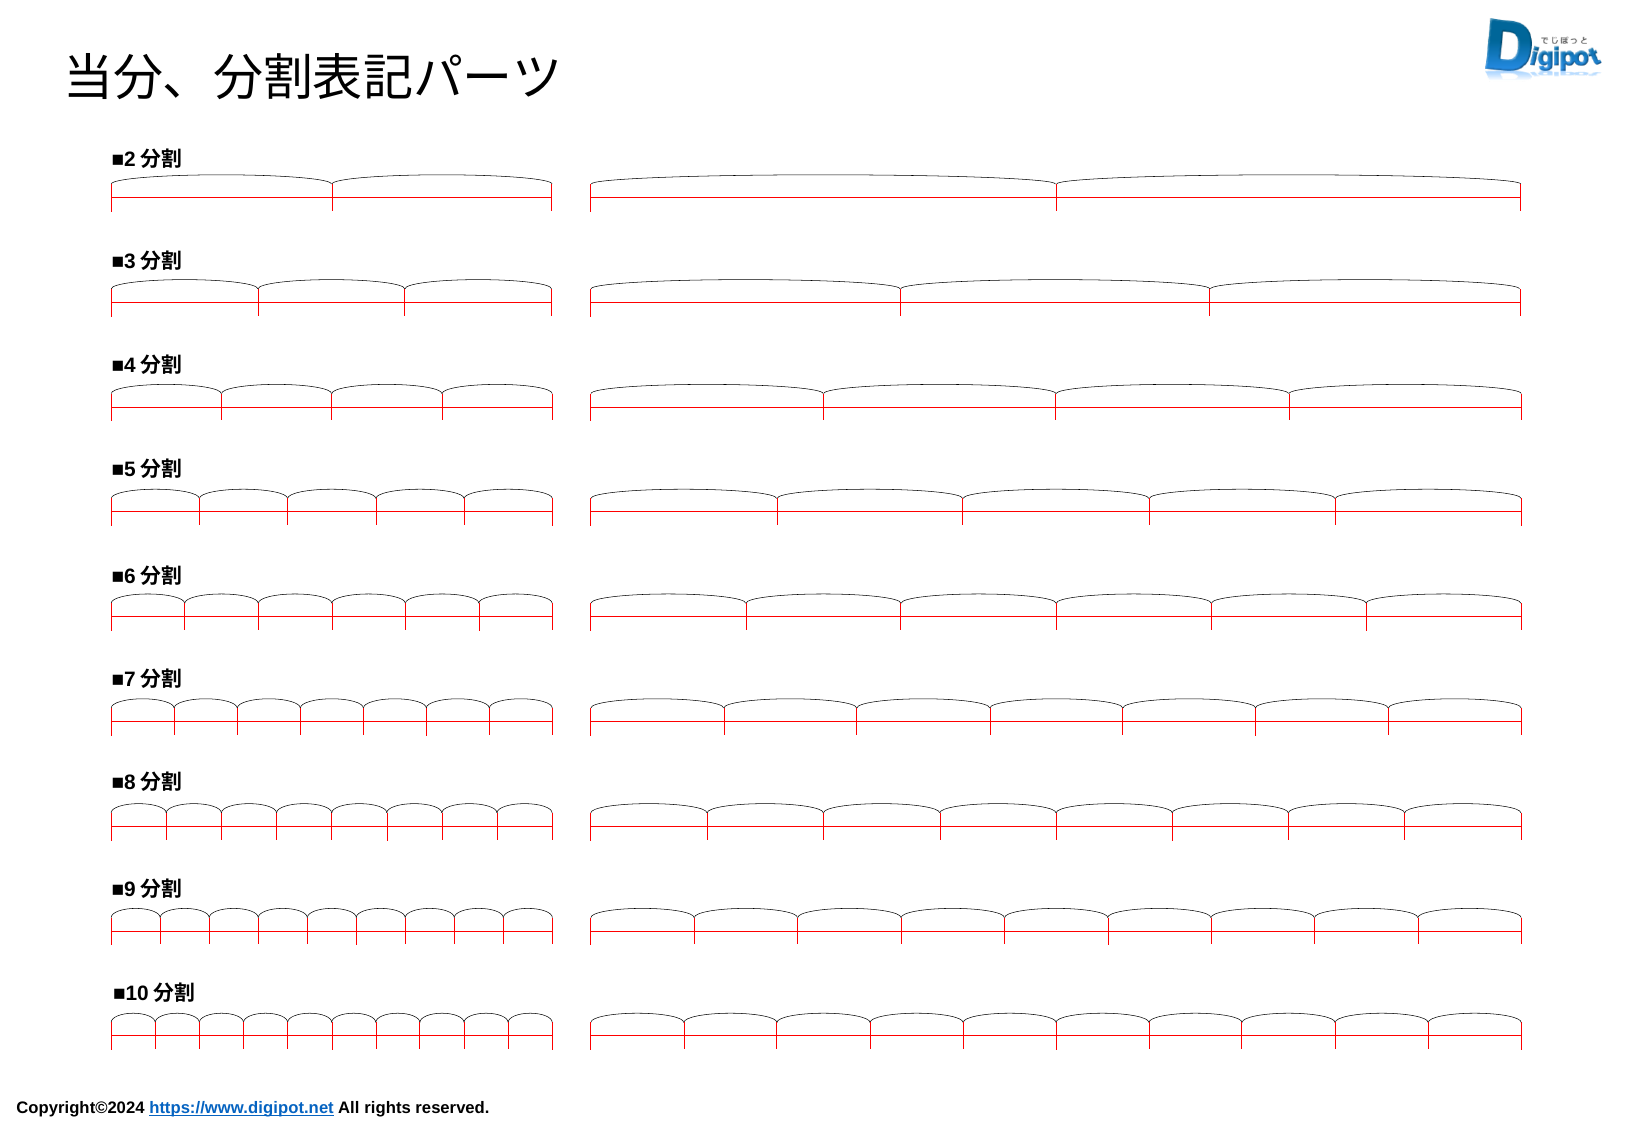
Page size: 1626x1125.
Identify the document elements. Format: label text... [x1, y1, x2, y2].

text_box ■3分割 [96, 240, 198, 280]
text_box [590, 803, 1522, 841]
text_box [590, 594, 1522, 631]
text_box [111, 1013, 553, 1051]
text_box 当分、分割表記パーツ [48, 38, 578, 113]
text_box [111, 279, 553, 317]
text_box ■5分割 [96, 448, 198, 488]
text_box ■7分割 [96, 658, 198, 699]
text_box ■8分割 [96, 761, 198, 802]
text_box ■4分割 [96, 344, 198, 385]
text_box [590, 698, 1522, 736]
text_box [111, 489, 553, 527]
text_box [590, 279, 1522, 317]
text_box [590, 1013, 1522, 1051]
text_box ■2分割 [96, 138, 198, 178]
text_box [590, 489, 1522, 527]
text_box ■9分割 [96, 868, 198, 909]
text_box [111, 174, 553, 212]
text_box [111, 594, 553, 631]
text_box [590, 908, 1522, 946]
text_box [111, 384, 553, 422]
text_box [111, 803, 553, 841]
picture [1485, 18, 1602, 82]
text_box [111, 698, 553, 736]
text_box ■6分割 [96, 555, 198, 595]
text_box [111, 908, 553, 946]
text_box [590, 384, 1522, 422]
text_box ■10分割 [98, 972, 210, 1013]
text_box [590, 174, 1521, 212]
